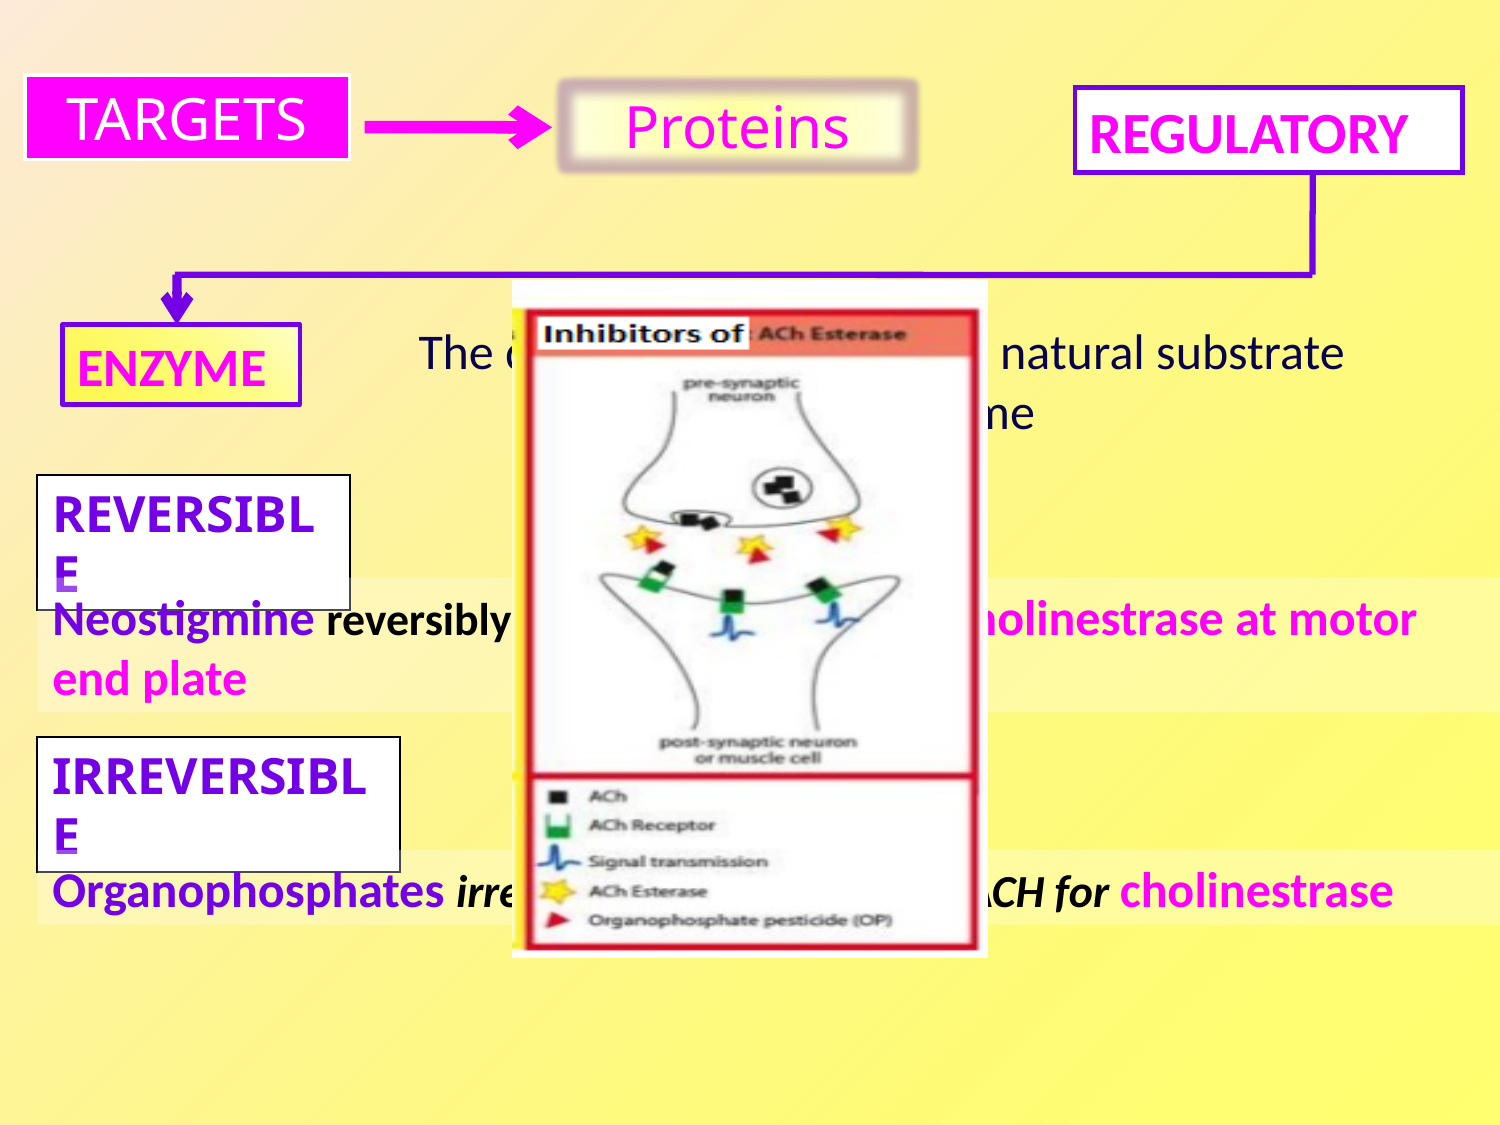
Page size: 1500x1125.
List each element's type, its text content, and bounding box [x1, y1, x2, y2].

picture [512, 280, 988, 959]
text_box TARGETS [24, 75, 350, 160]
text_box Neostigmine reversibly compete with ACH for cholinestrase at motor end plate [992, 577, 1500, 713]
text_box [0, 0, 1500, 1125]
text_box IRREVERSIBLE [37, 737, 400, 849]
text_box The drug competes with the natural substrate for the enzyme [350, 333, 506, 448]
text_box Proteins [580, 101, 895, 151]
text_box REGULATORY [1074, 87, 1463, 173]
text_box The drug competes with the natural substrate for the enzyme [992, 312, 1425, 448]
text_box Neostigmine reversibly compete with ACH for cholinestrase at motor end plate [37, 577, 506, 713]
text_box Organophosphates irreversibly competes with ACH for cholinestrase [37, 849, 506, 925]
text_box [174, 174, 1313, 325]
text_box REVERSIBLE [37, 474, 350, 577]
text_box Organophosphates irreversibly competes with ACH for cholinestrase [992, 849, 1500, 925]
text_box ENZYME [62, 324, 300, 405]
